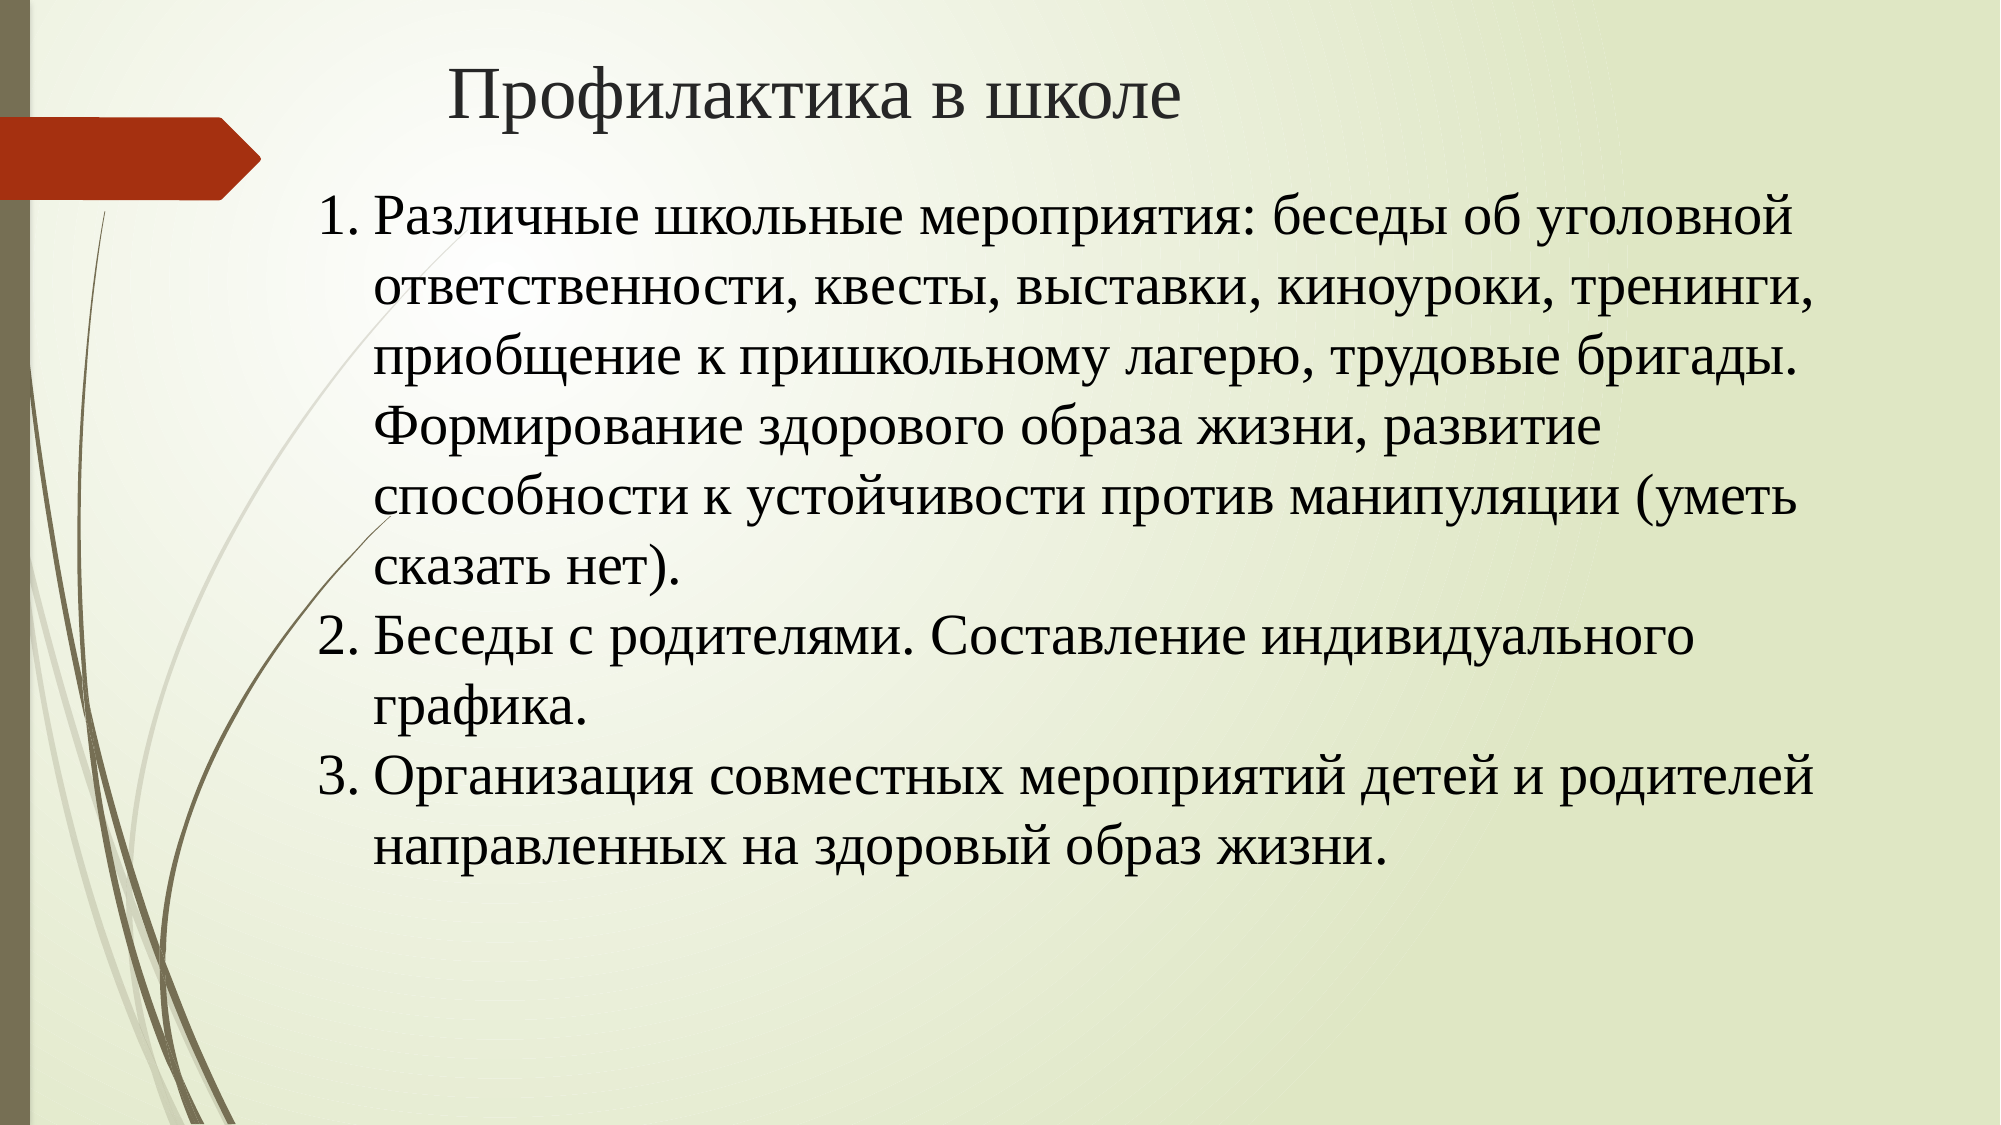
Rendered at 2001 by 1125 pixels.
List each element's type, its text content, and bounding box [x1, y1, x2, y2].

title Профилактика в школе [432, 35, 1420, 169]
text_box Различные школьные мероприятия: беседы об уголовной ответственности, квесты, выставки, киноуроки, тренинги, приобщение к пришкольному лагерю, трудовые бригады. Формирование здорового образа жизни, развитие способности к устойчивости против манипуляции (уметь сказать нет). Беседы с родителями. Составление индивидуального графика. Организация совместных мероприятий детей и родителей направленных на здоровый образ жизни. [302, 169, 1903, 884]
